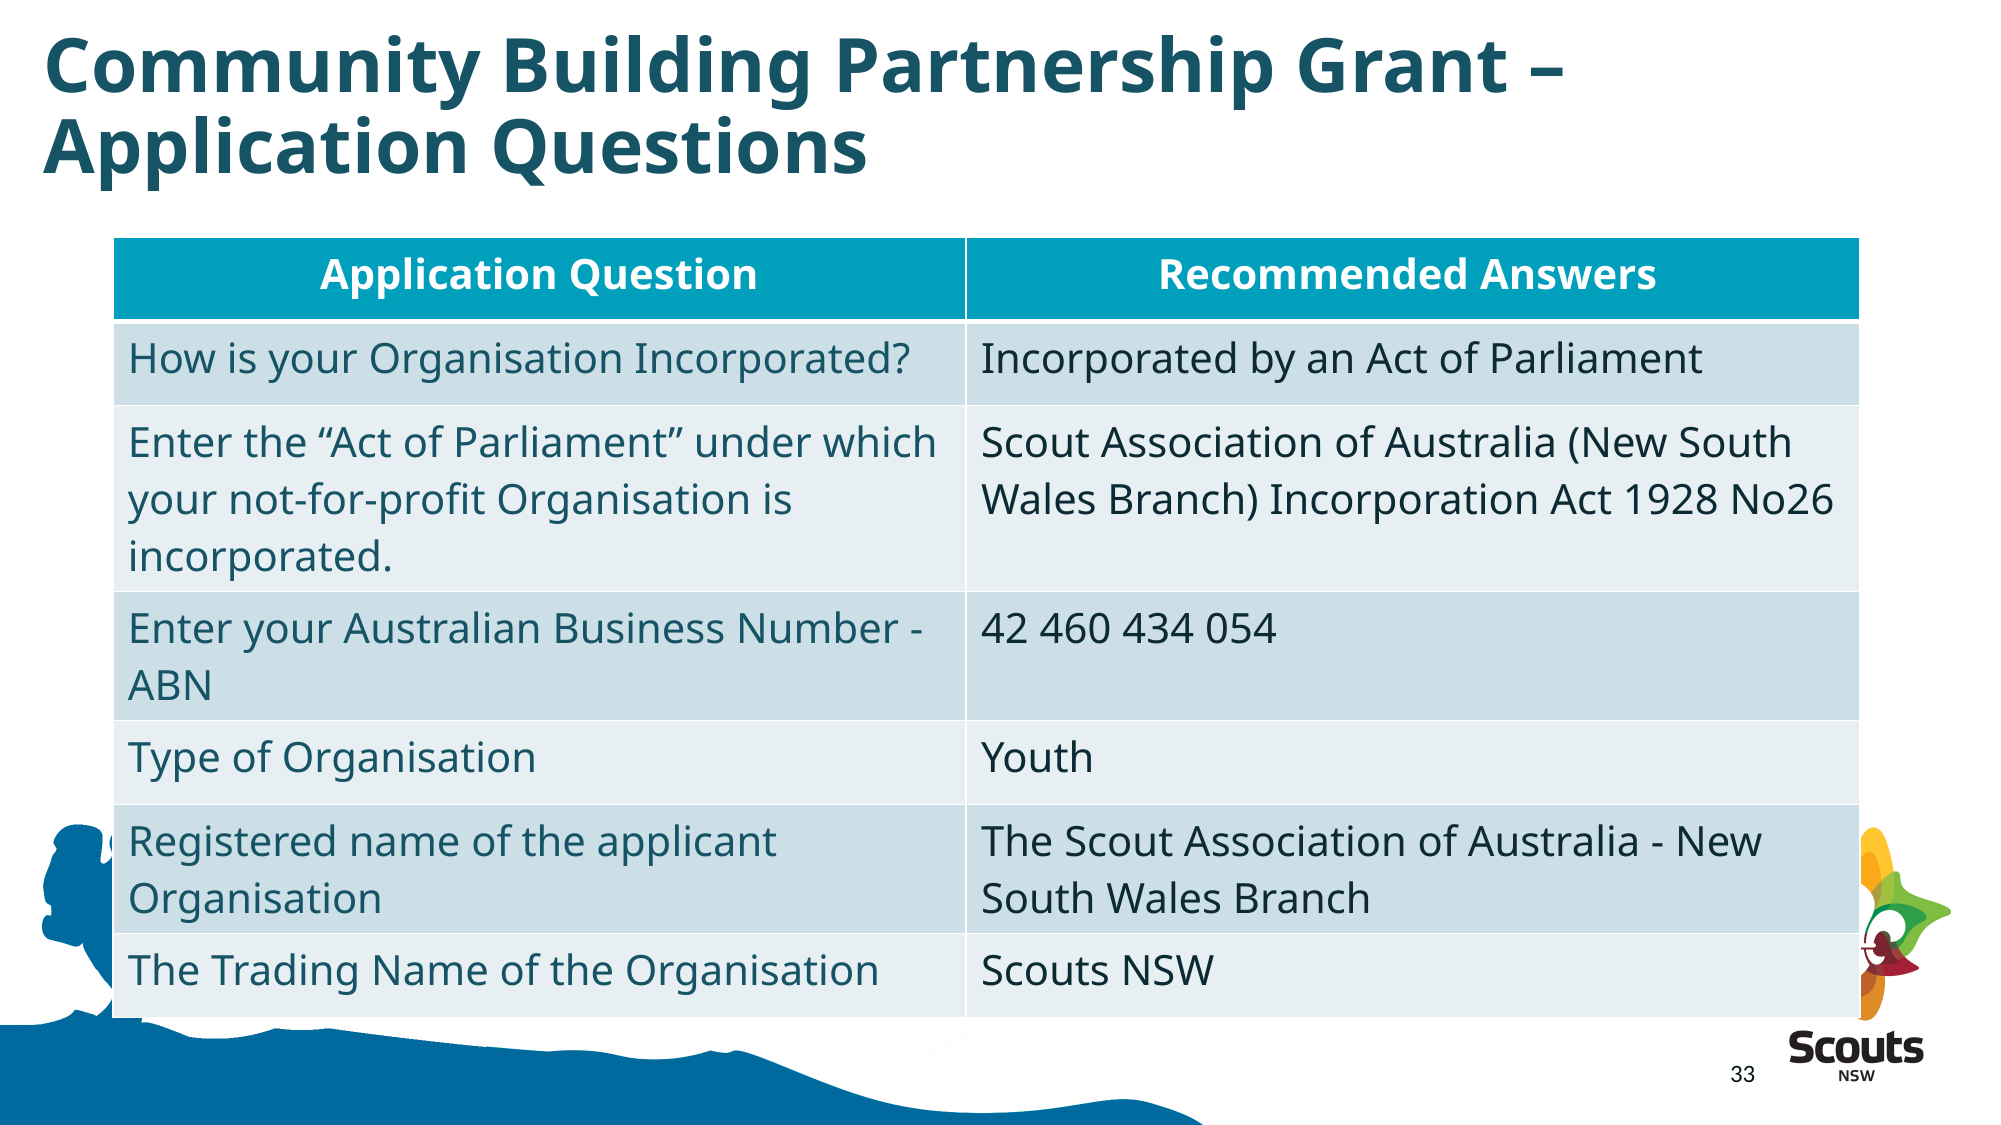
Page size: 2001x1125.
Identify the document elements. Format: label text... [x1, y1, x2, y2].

table_header Recommended Answers [967, 238, 1859, 319]
table_cell The Trading Name of the Organisation [114, 934, 965, 1017]
table_cell Scout Association of Australia (New South Wales Branch) Incorporation Act 1928 No26 [967, 406, 1859, 591]
slide_number 33 [1320, 1042, 1771, 1103]
table_cell The Scout Association of Australia - New South Wales Branch [967, 805, 1859, 933]
picture [0, 0, 2001, 1125]
table_cell Registered name of the applicant Organisation [114, 805, 965, 933]
table_cell Youth [967, 721, 1859, 804]
table_cell How is your Organisation Incorporated? [114, 324, 965, 405]
table_cell Incorporated by an Act of Parliament [967, 324, 1859, 405]
table_header Application Question [114, 238, 965, 319]
table_cell Type of Organisation [114, 721, 965, 804]
title Community Building Partnership Grant – Application Questions [28, 0, 1989, 218]
table_cell 42 460 434 054 [967, 592, 1859, 720]
table_cell Enter your Australian Business Number - ABN [114, 592, 965, 720]
table_cell Enter the “Act of Parliament” under which your not-for-profit Organisation is incorporated. [114, 406, 965, 591]
table_cell Scouts NSW [967, 934, 1859, 1017]
